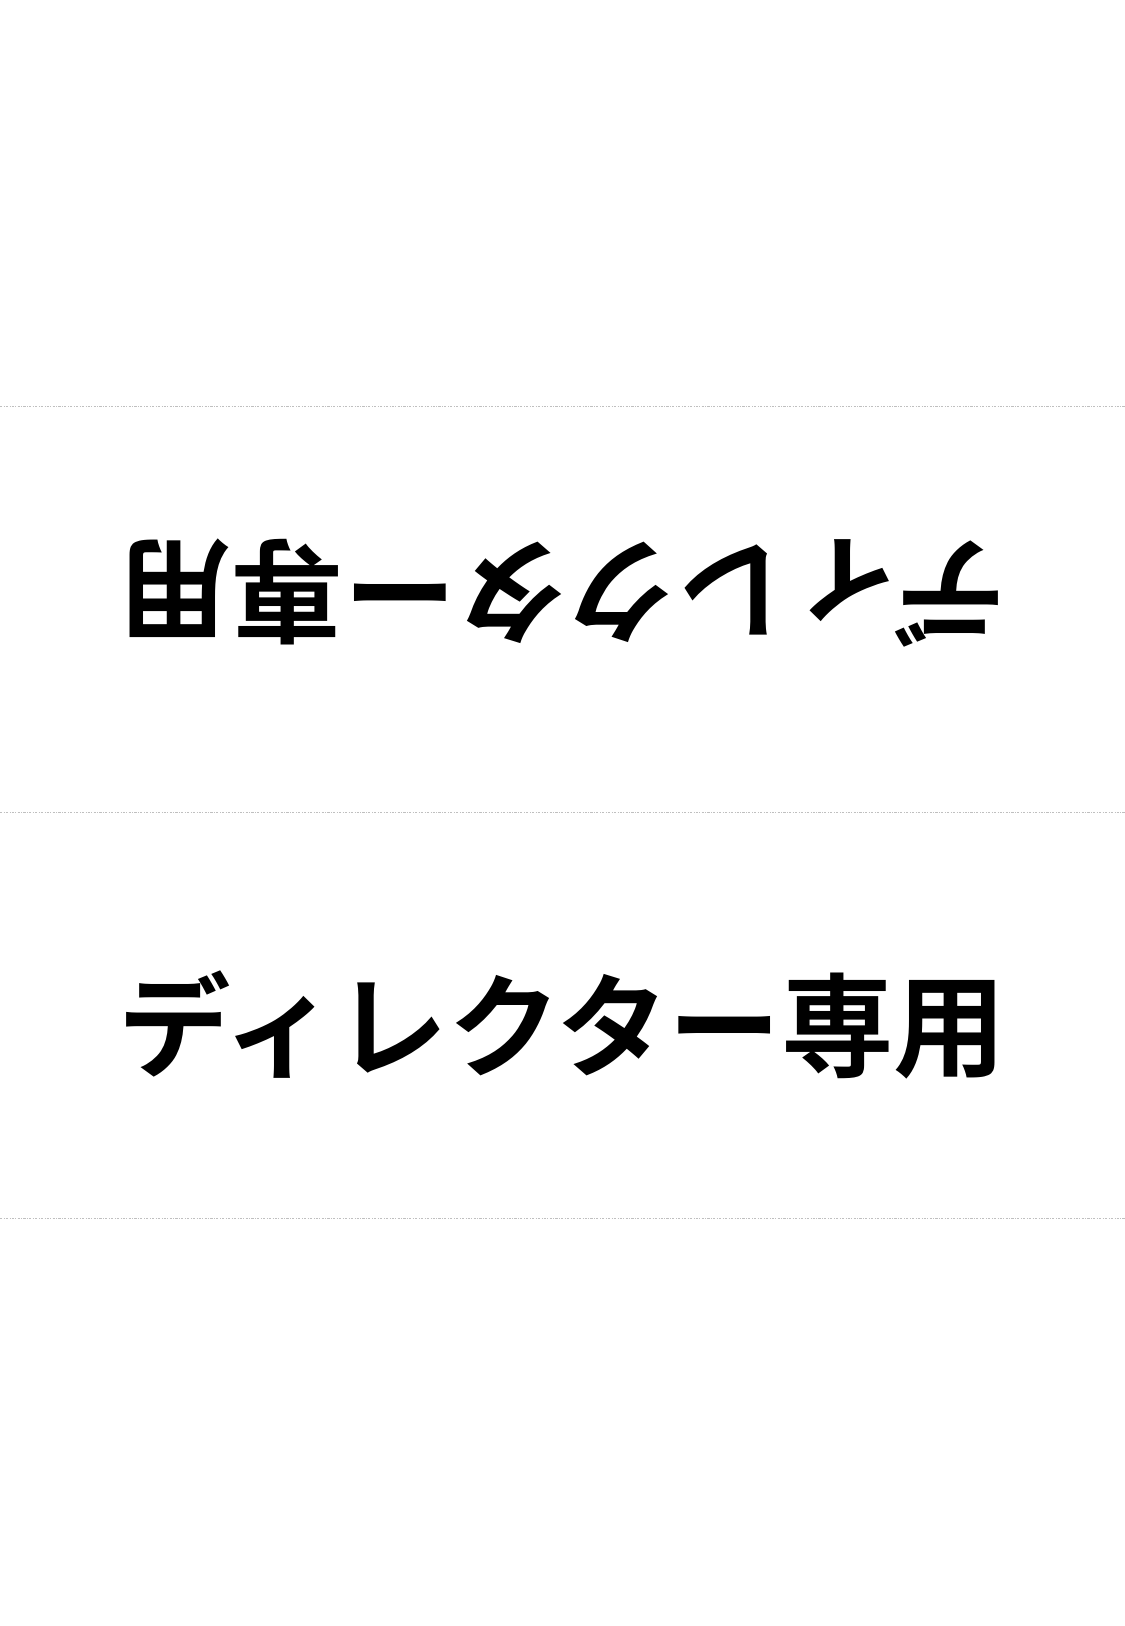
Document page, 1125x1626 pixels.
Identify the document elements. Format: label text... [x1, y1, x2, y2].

text_box ディレクター専用 [103, 519, 1022, 670]
text_box ディレクター専用 [103, 948, 1022, 1098]
